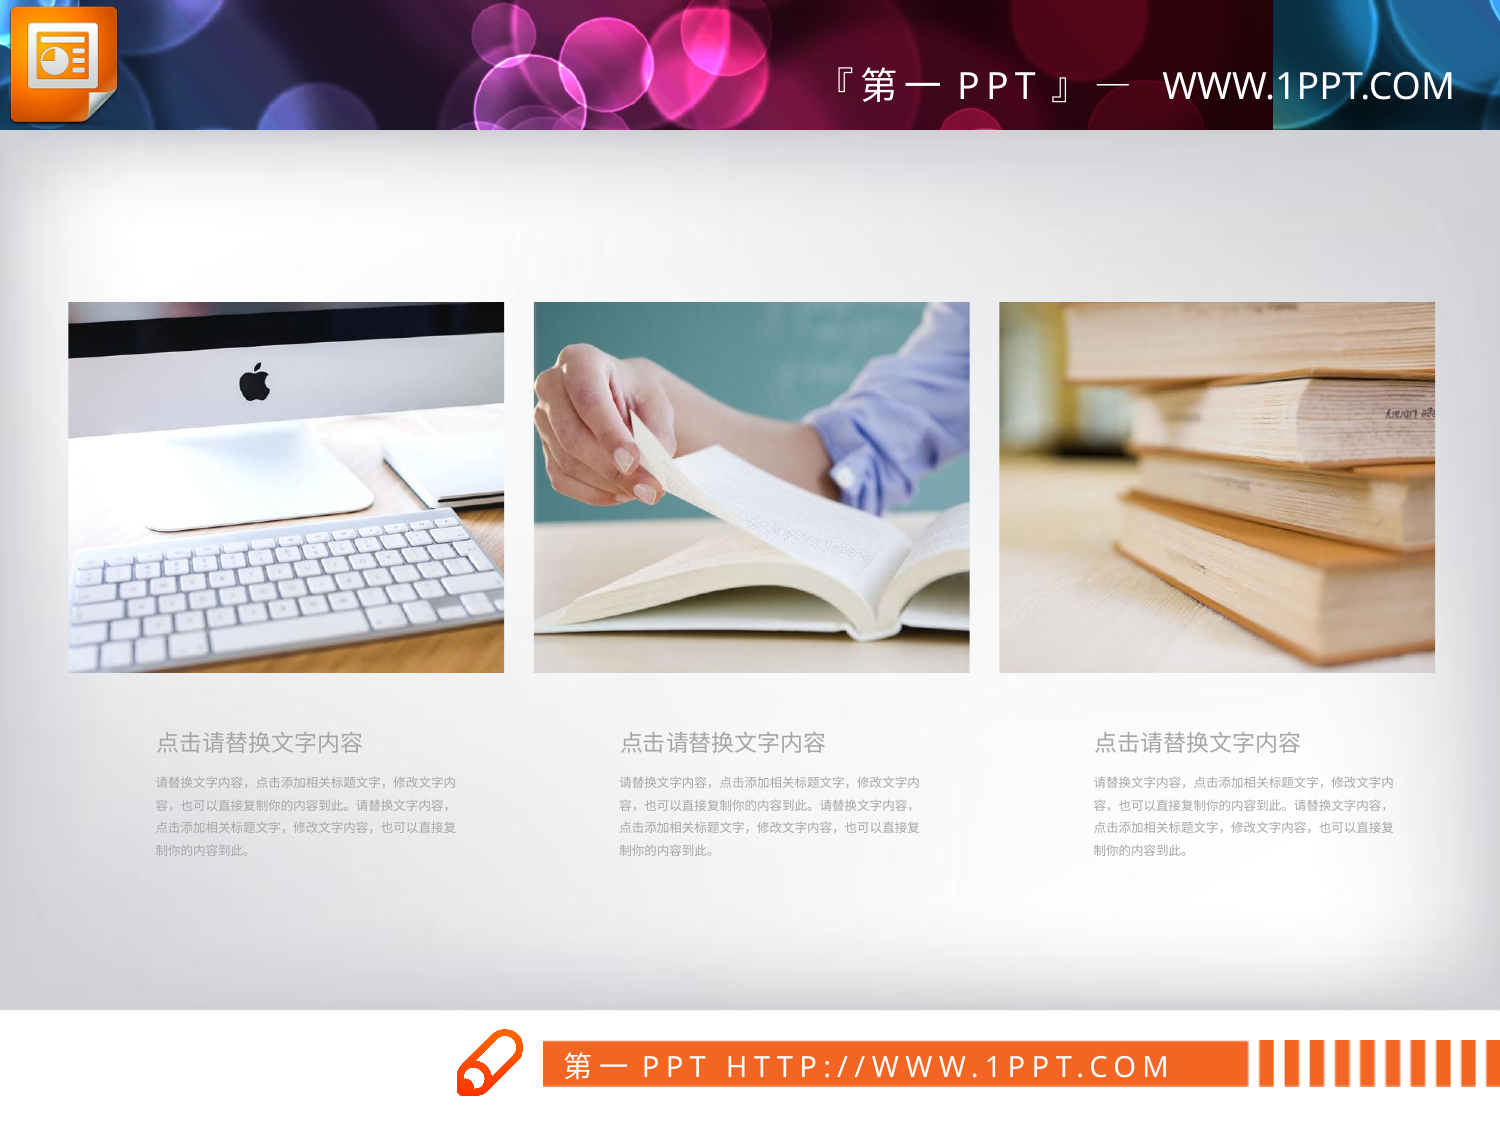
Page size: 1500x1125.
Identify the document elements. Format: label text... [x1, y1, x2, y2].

text_box 点击请替换文字内容 [603, 720, 844, 764]
text_box [68, 302, 505, 673]
text_box [533, 302, 970, 673]
text_box 点击请替换文字内容 [1077, 720, 1318, 764]
text_box [999, 302, 1436, 673]
picture [0, 0, 1500, 1012]
text_box 请替换文字内容，点击添加相关标题文字，修改文字内容，也可以直接复制你的内容到此。请替换文字内容，点击添加相关标题文字，修改文字内容，也可以直接复制你的内容到此。 [139, 759, 474, 866]
text_box 请替换文字内容，点击添加相关标题文字，修改文字内容，也可以直接复制你的内容到此。请替换文字内容，点击添加相关标题文字，修改文字内容，也可以直接复制你的内容到此。 [603, 759, 937, 866]
picture [543, 1040, 1500, 1087]
text_box 点击请替换文字内容 [140, 720, 380, 764]
text_box 请替换文字内容，点击添加相关标题文字，修改文字内容，也可以直接复制你的内容到此。请替换文字内容，点击添加相关标题文字，修改文字内容，也可以直接复制你的内容到此。 [1077, 759, 1412, 866]
